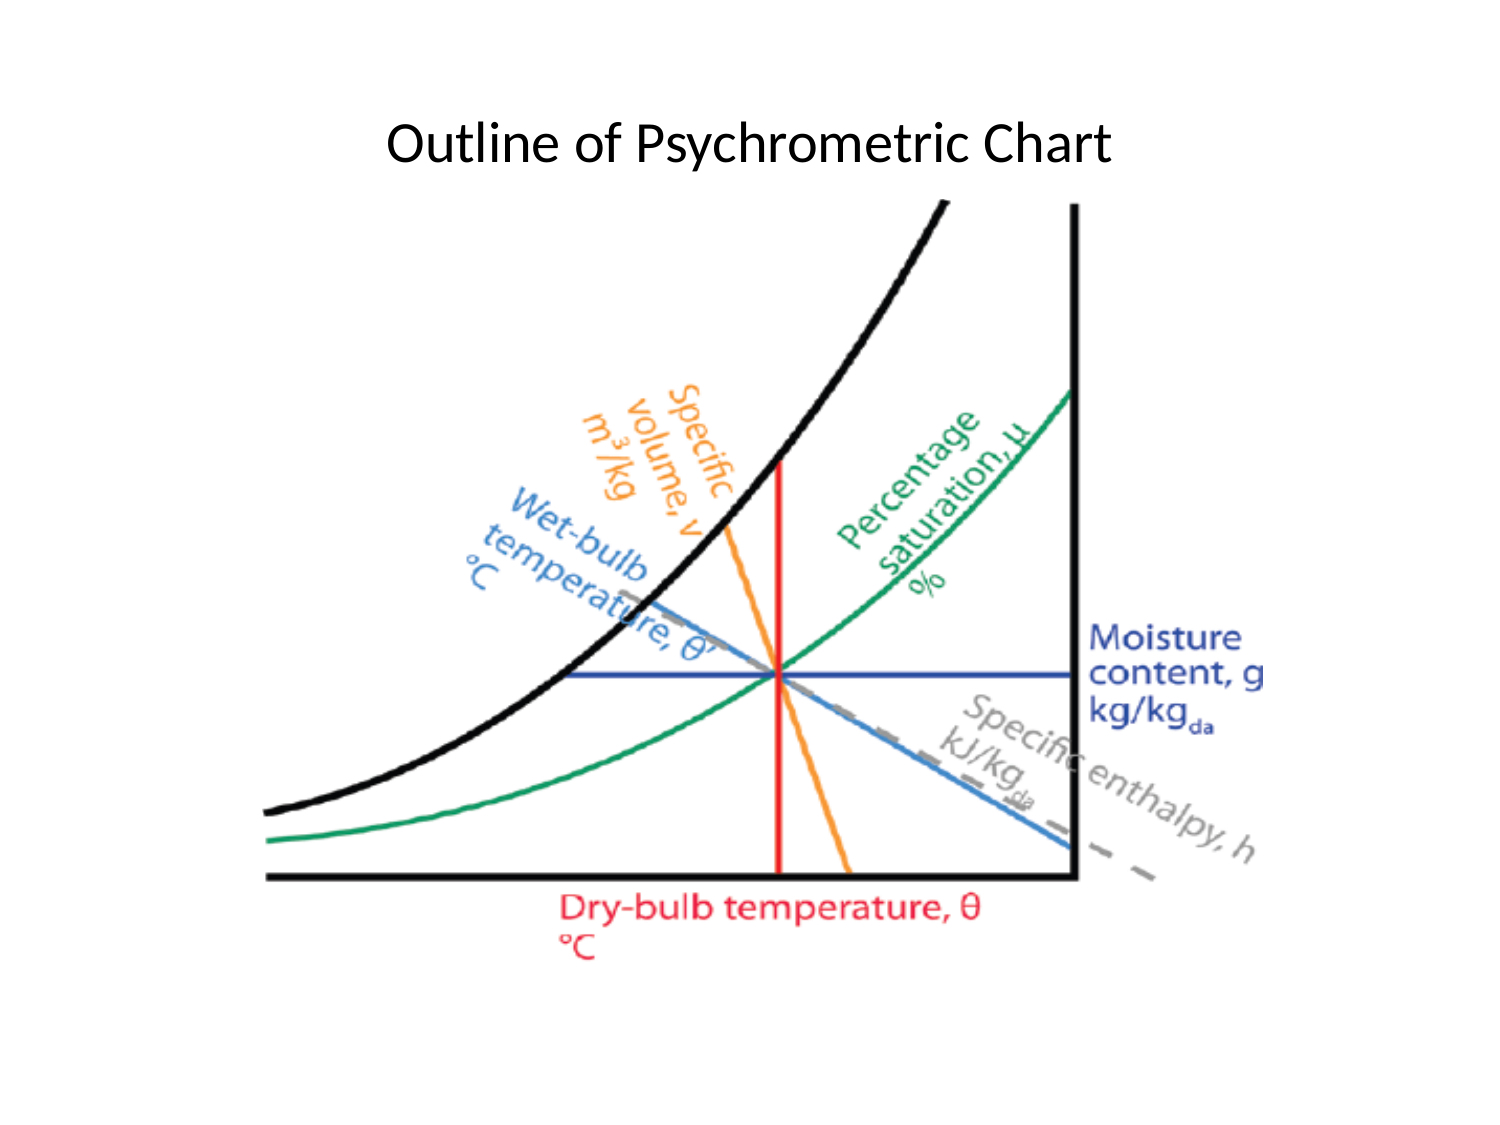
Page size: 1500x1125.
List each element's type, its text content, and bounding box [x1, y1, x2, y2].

title Outline of Psychrometric Chart [75, 45, 1425, 233]
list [262, 199, 1263, 963]
